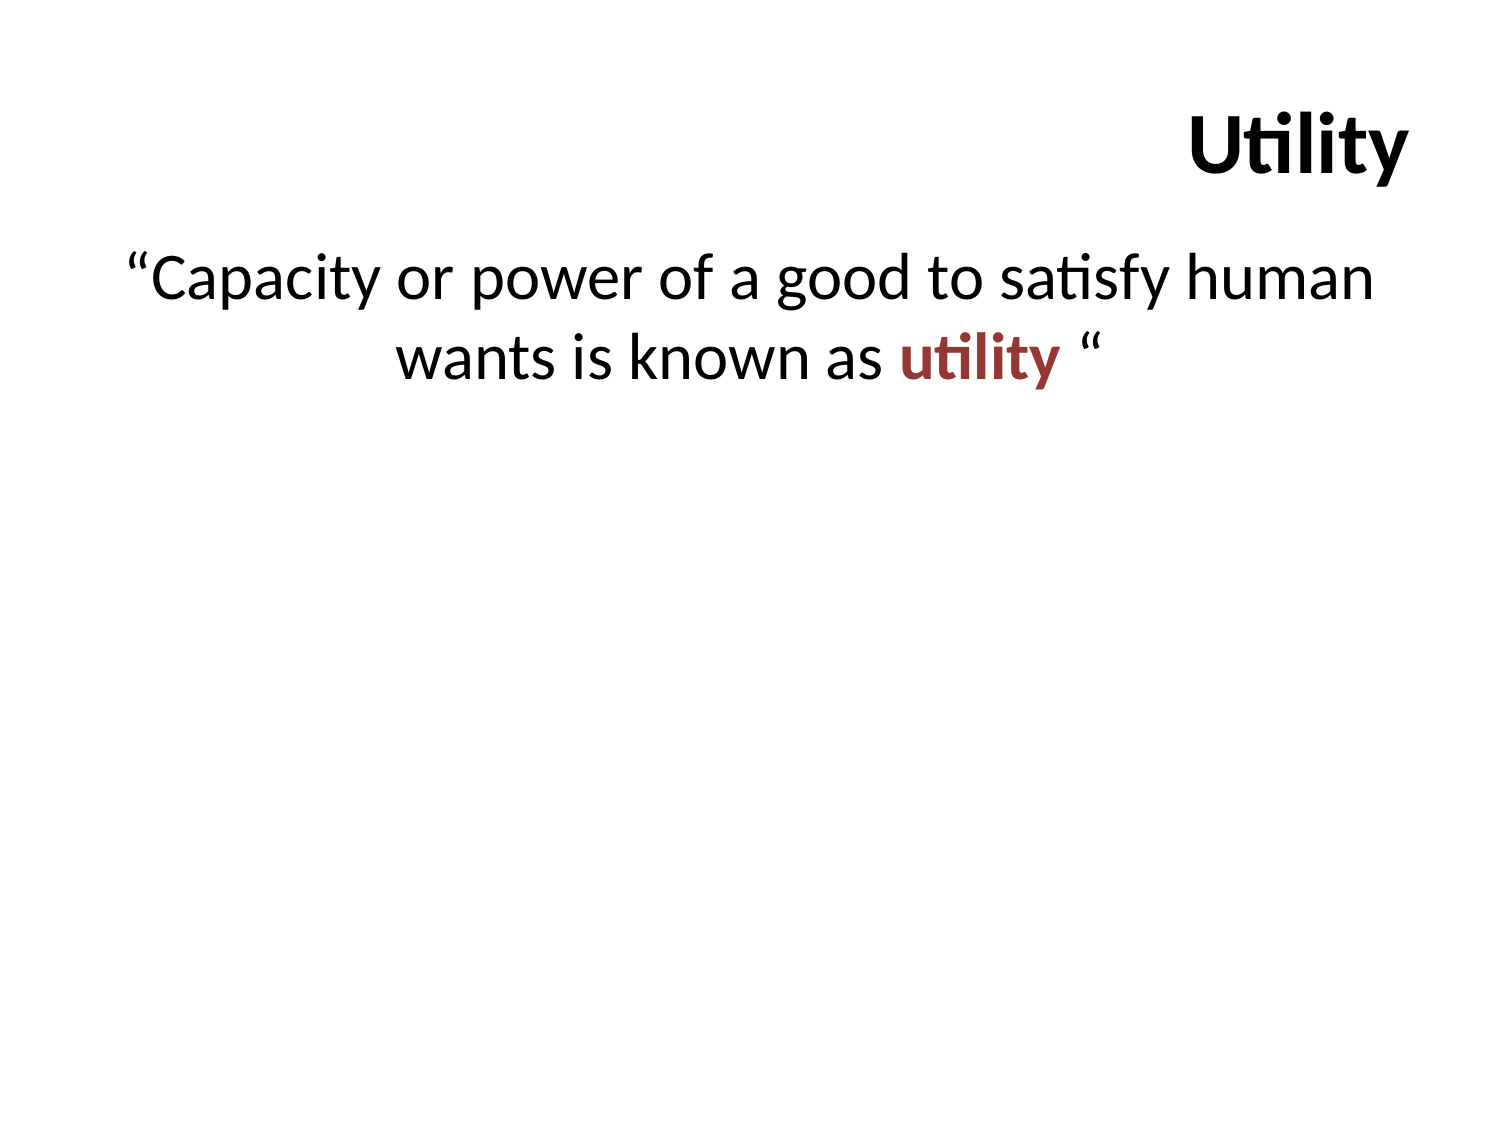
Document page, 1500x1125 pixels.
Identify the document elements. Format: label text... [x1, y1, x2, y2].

list “Capacity or power of a good to satisfy human wants is known as utility “ [24, 224, 1475, 1100]
title Utility [75, 45, 1425, 224]
